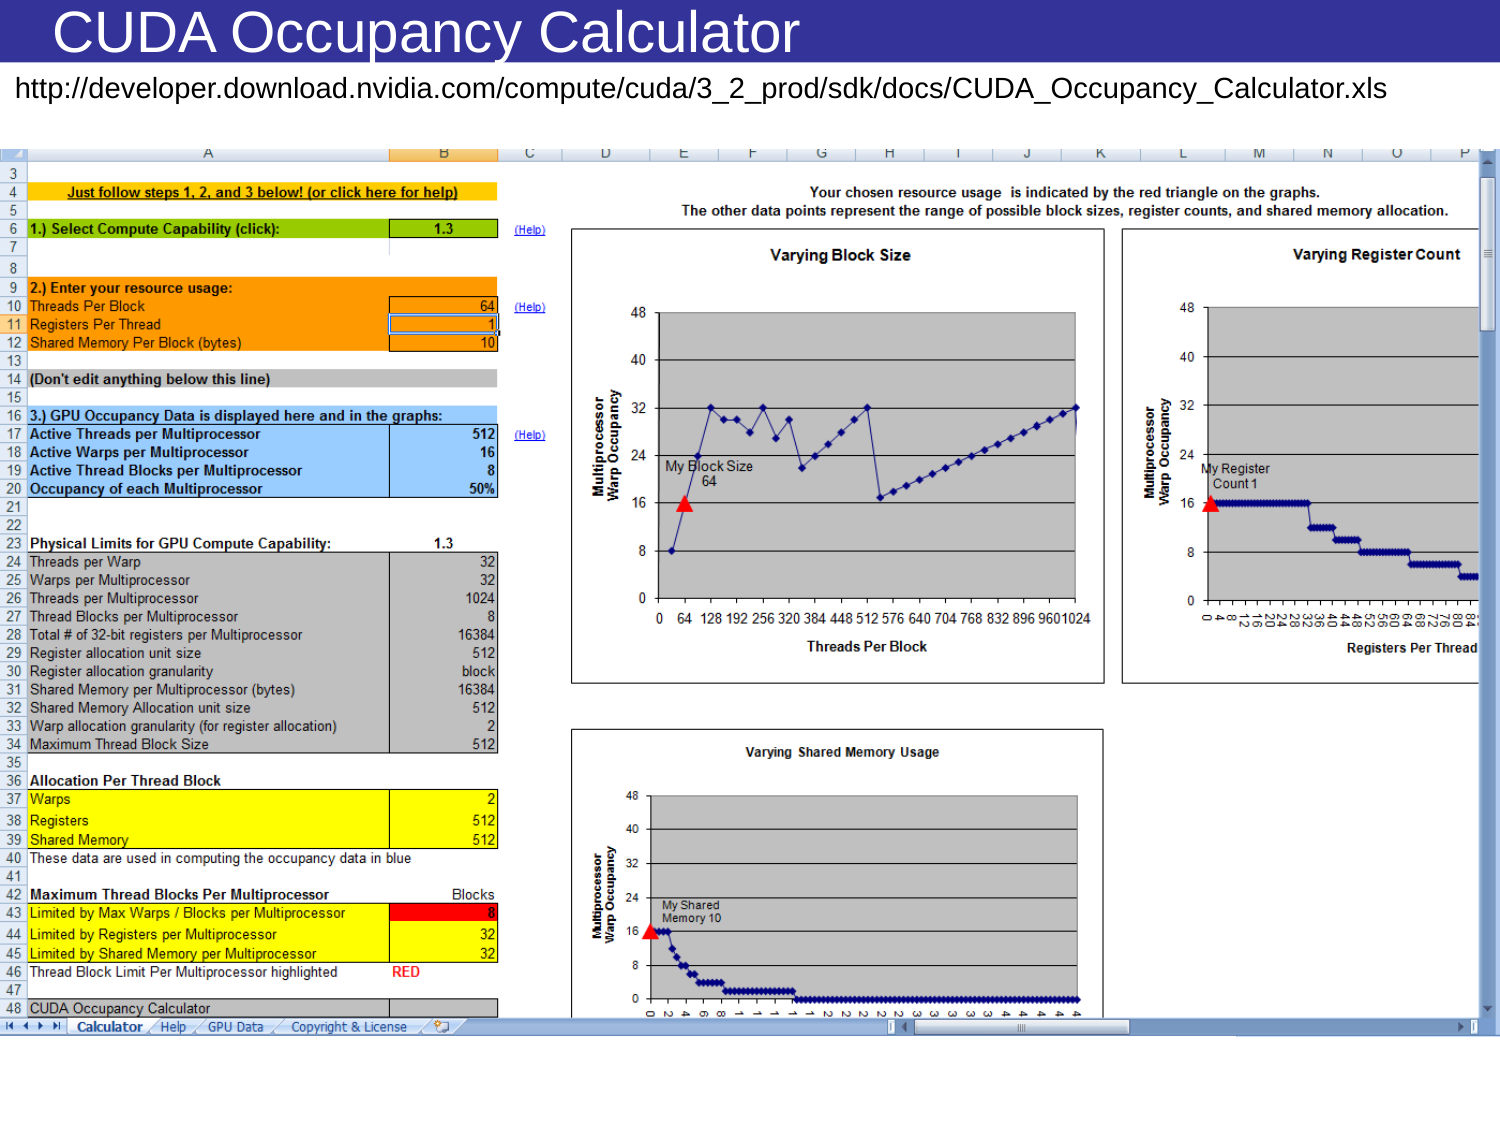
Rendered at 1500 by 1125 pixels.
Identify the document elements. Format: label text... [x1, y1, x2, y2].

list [0, 149, 1500, 1037]
title CUDA Occupancy Calculator [37, 7, 1426, 51]
text_box http://developer.download.nvidia.com/compute/cuda/3_2_prod/sdk/docs/CUDA_Occupancy_Calculator.xls [0, 62, 1500, 113]
